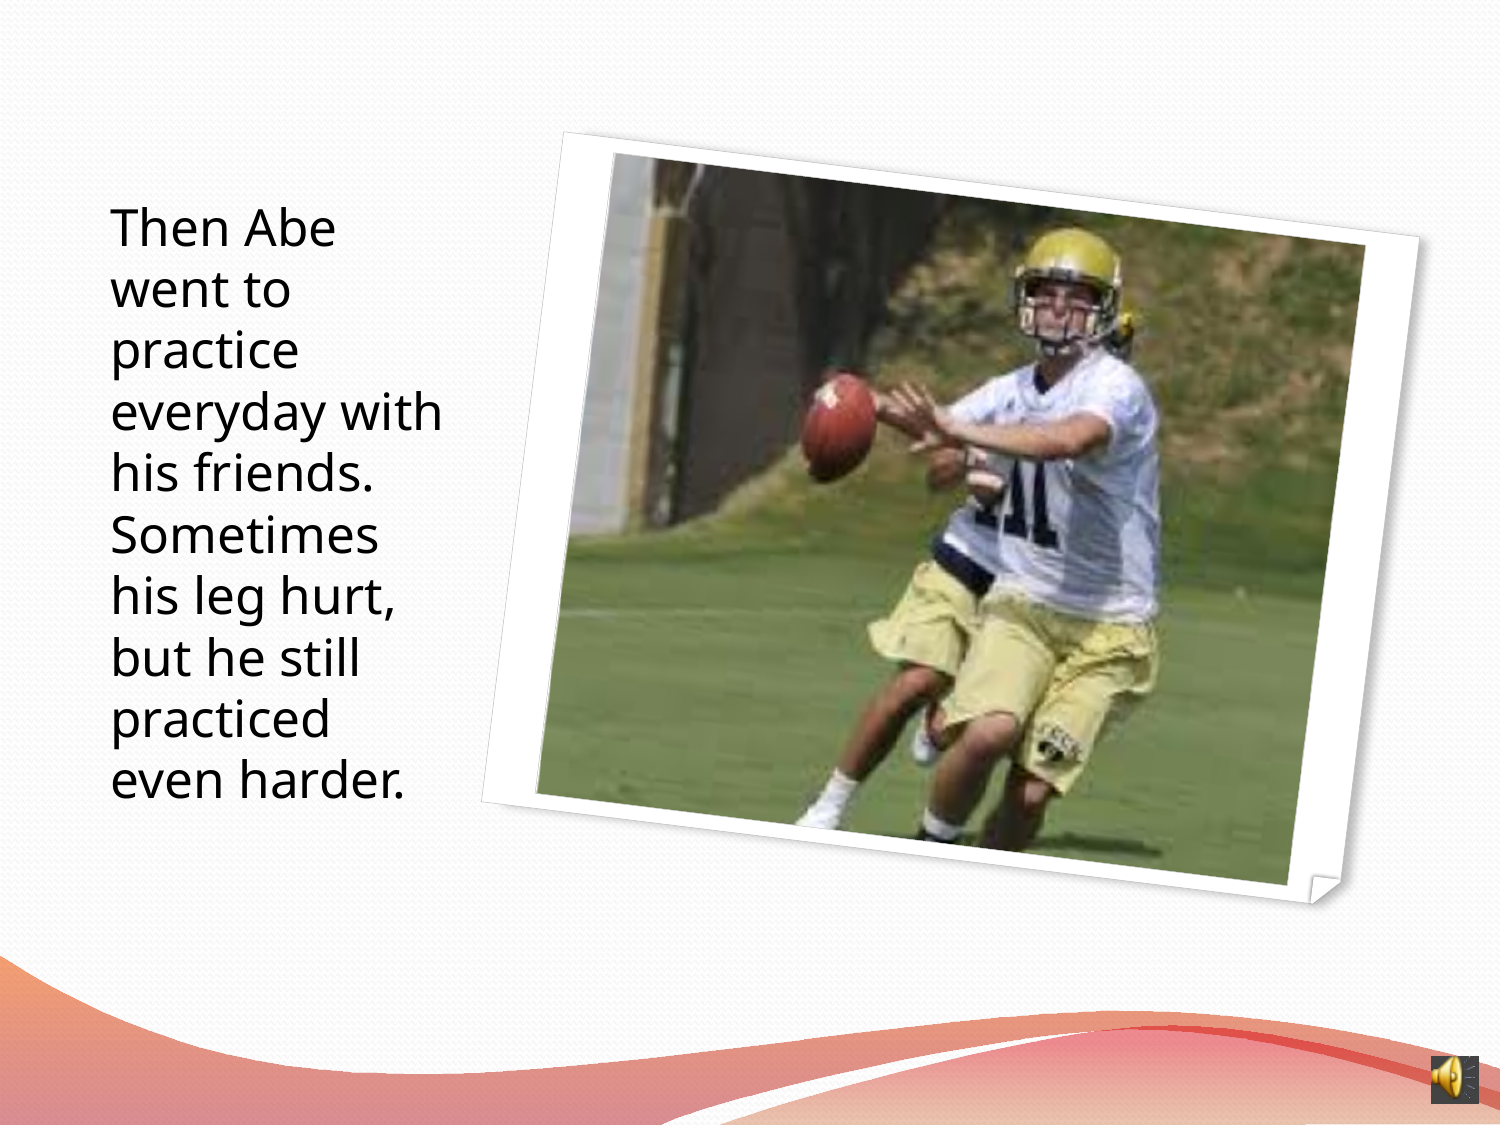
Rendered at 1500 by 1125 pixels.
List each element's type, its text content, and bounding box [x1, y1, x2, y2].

picture [1333, 242, 1365, 500]
picture [571, 154, 1330, 842]
picture [538, 567, 566, 796]
picture [1023, 852, 1291, 885]
picture [1429, 1054, 1481, 1106]
list Then Abe went to practice everyday with his friends. Sometimes his leg hurt, but he still practiced even harder. [99, 187, 463, 822]
